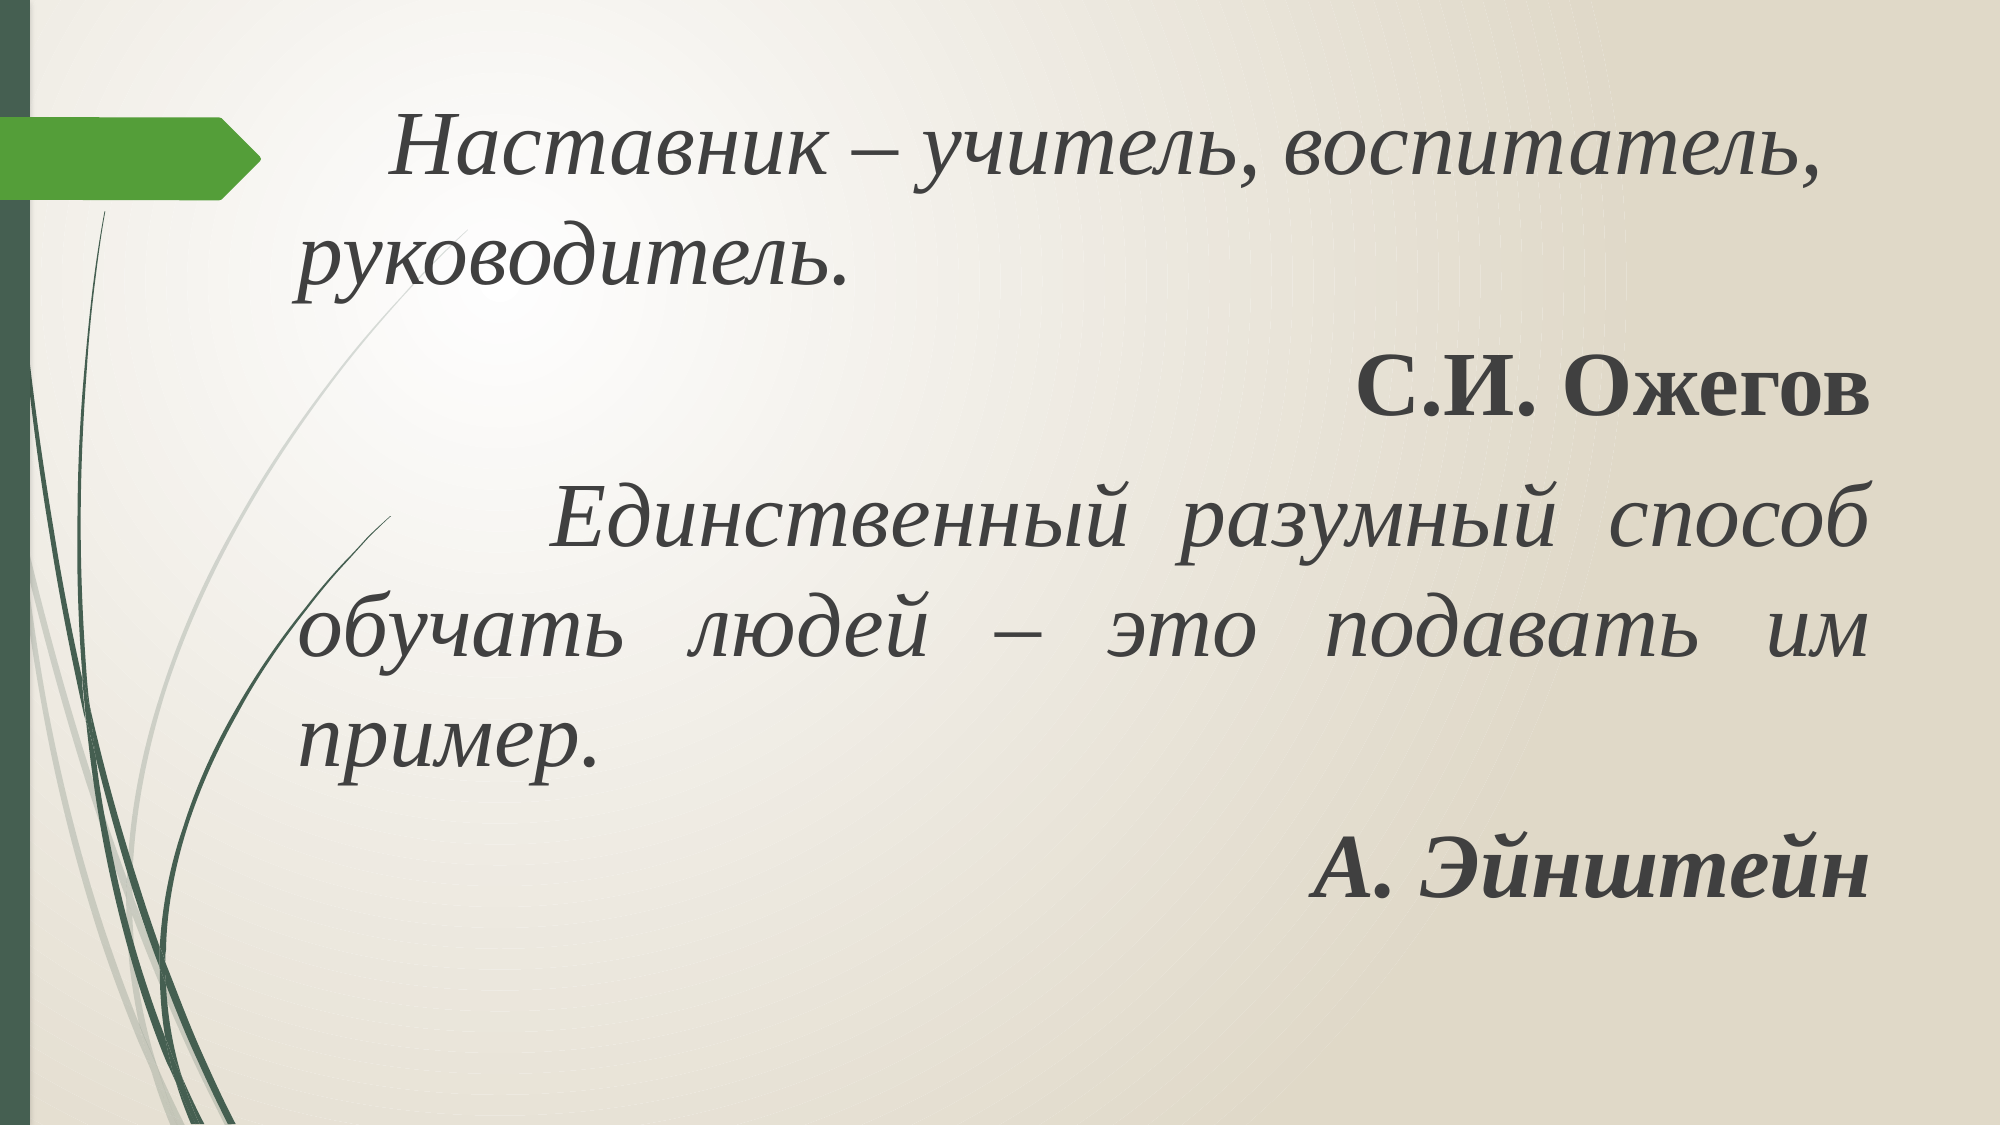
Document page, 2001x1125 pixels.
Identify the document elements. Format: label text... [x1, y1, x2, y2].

list Наставник – учитель, воспитатель, руководитель. С.И. Ожегов Единственный разумный способ обучать людей – это подавать им пример. А. Эйнштейн [282, 75, 1888, 970]
